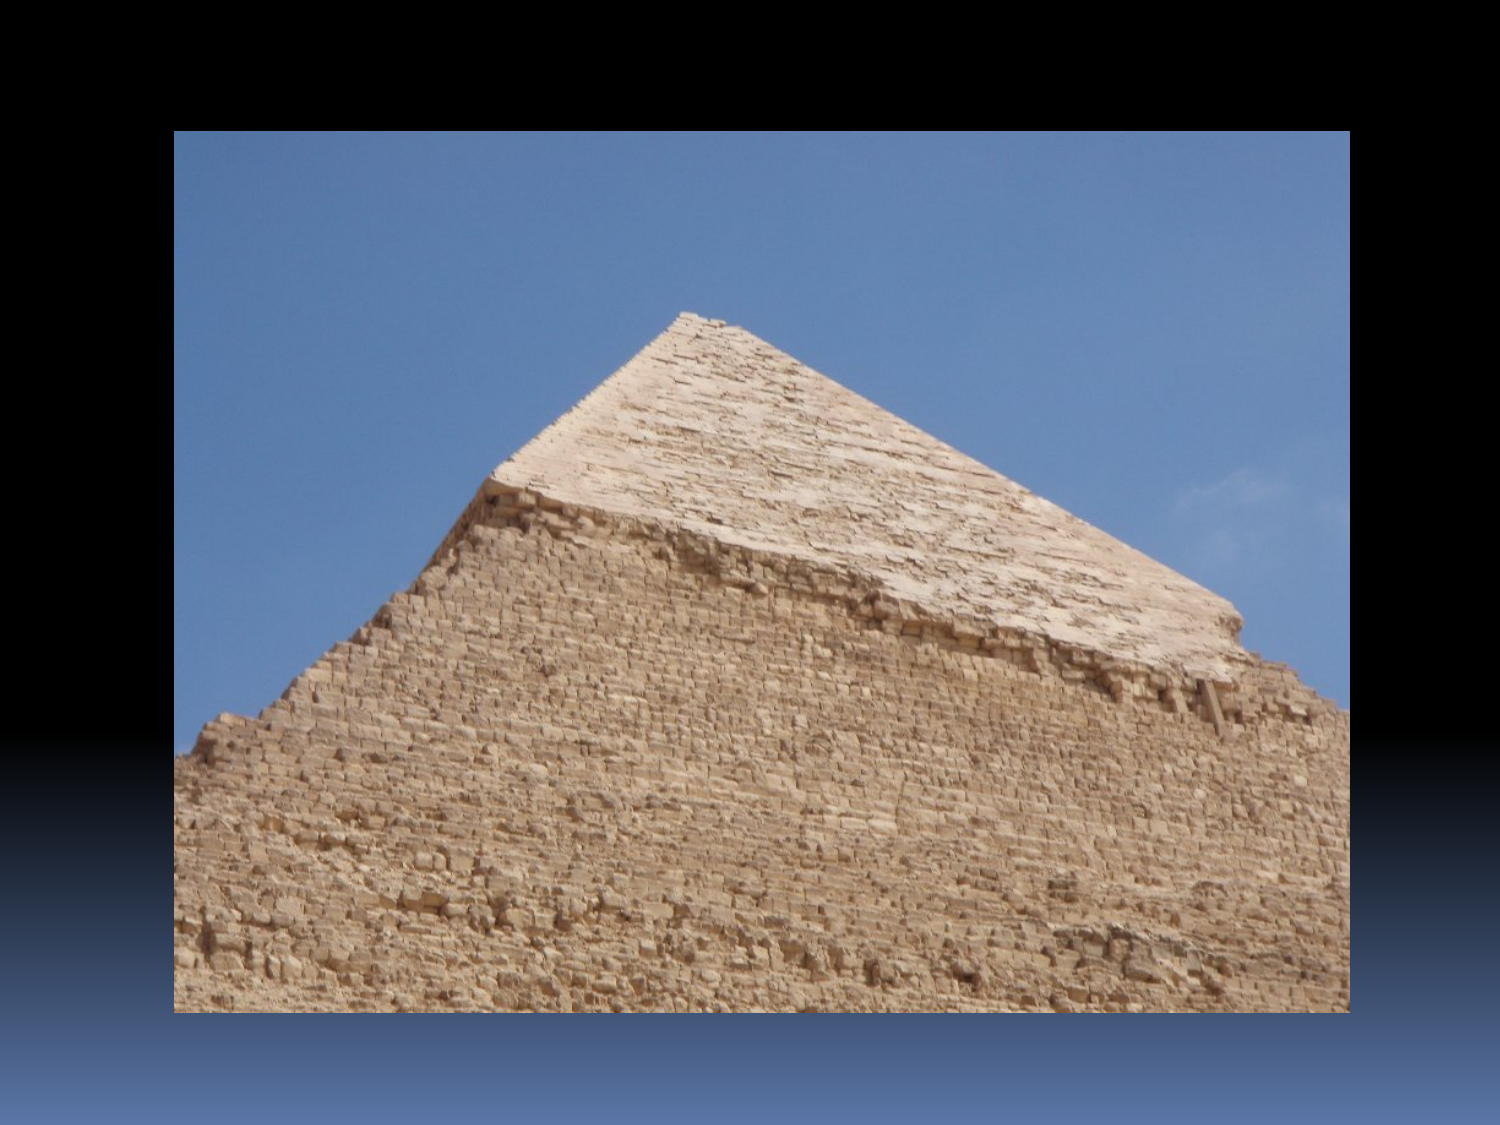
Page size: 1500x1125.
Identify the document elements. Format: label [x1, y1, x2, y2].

picture [174, 130, 1351, 1013]
